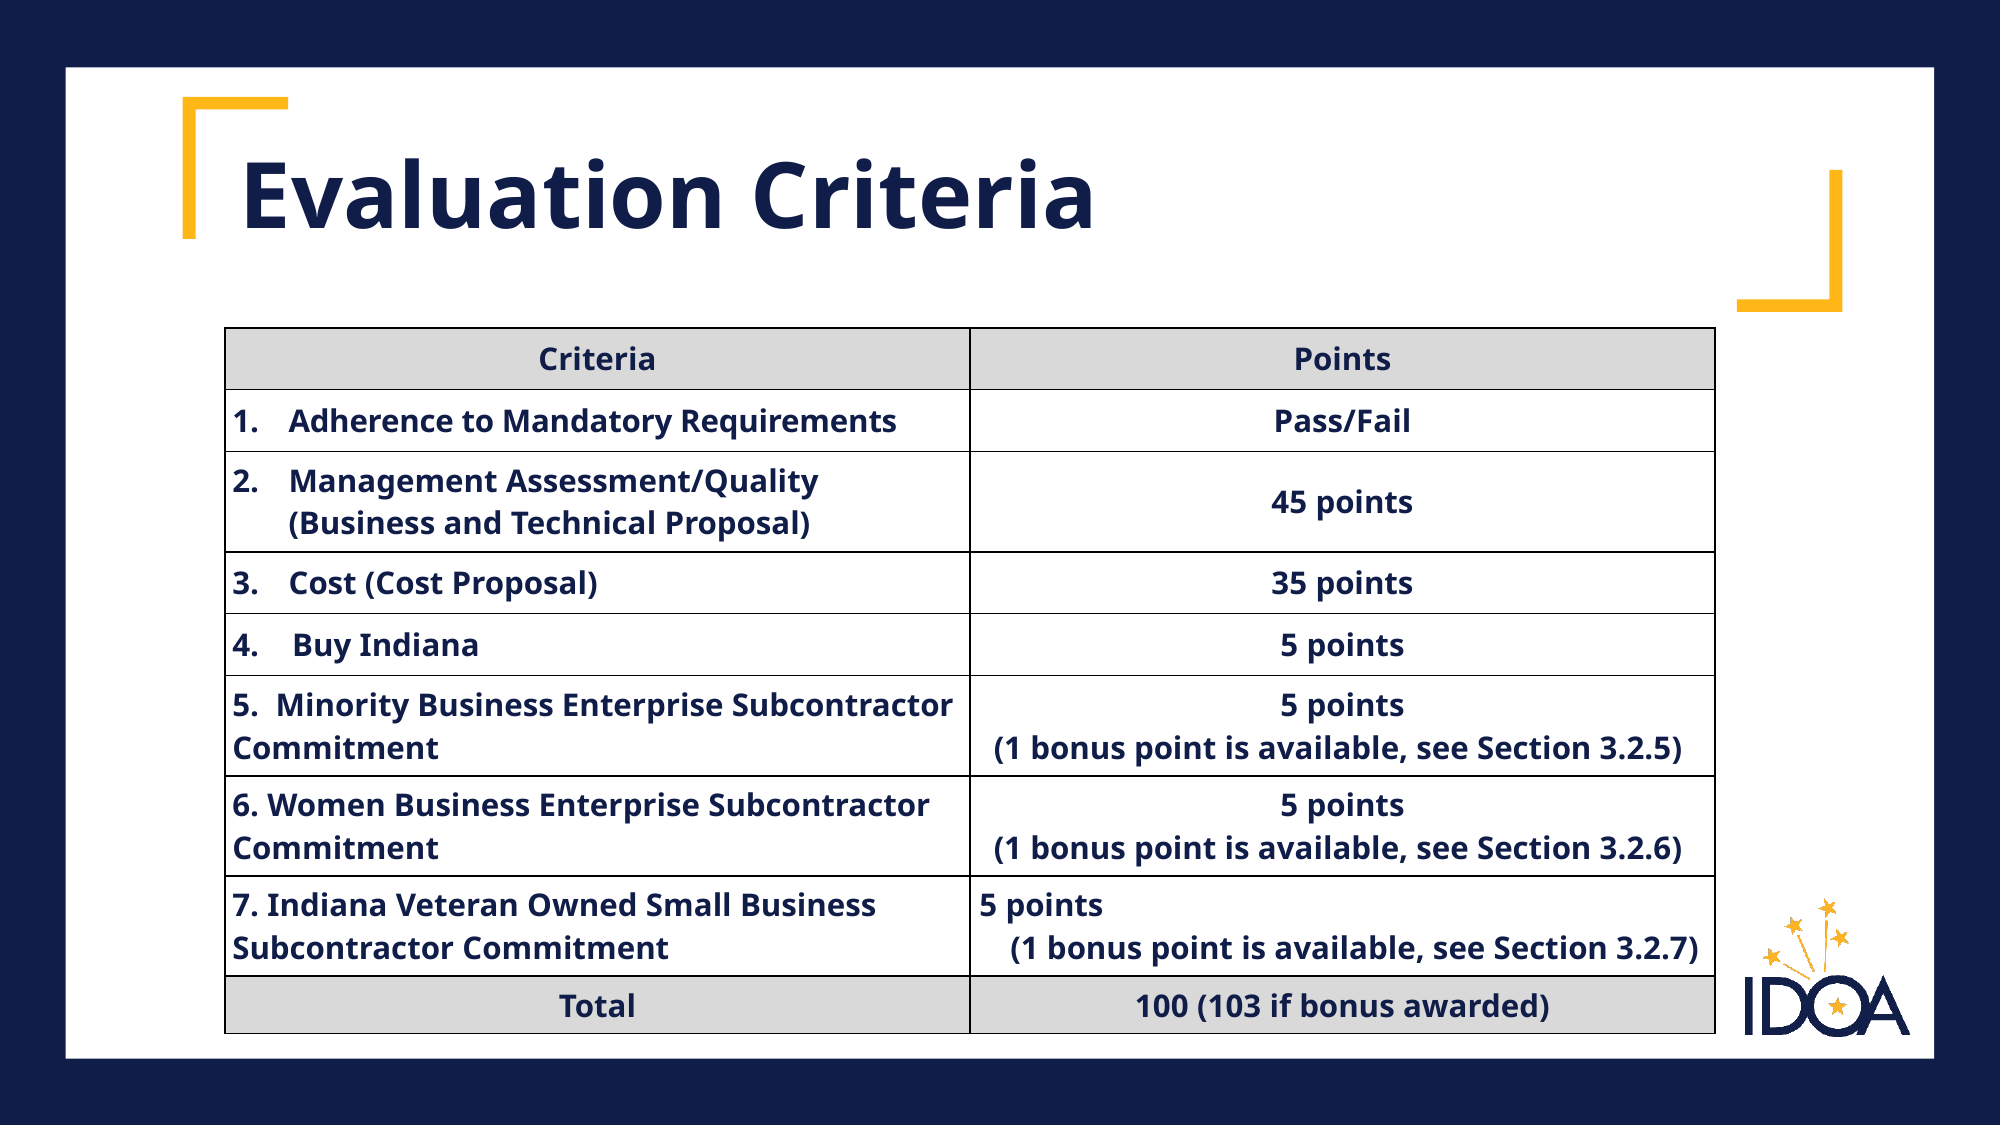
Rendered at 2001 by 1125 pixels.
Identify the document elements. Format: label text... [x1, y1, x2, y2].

table_cell Management Assessment/Quality (Business and Technical Proposal) [226, 452, 969, 551]
table_cell 4. Buy Indiana [226, 614, 969, 675]
table_cell Adherence to Mandatory Requirements [226, 390, 969, 451]
table_cell 5 points (1 bonus point is available, see Section 3.2.5) [971, 676, 1714, 775]
table_cell 6. Women Business Enterprise Subcontractor Commitment [226, 777, 969, 875]
table_cell Total [226, 977, 969, 1033]
table_cell 100 (103 if bonus awarded) [971, 977, 1714, 1033]
table_cell Cost (Cost Proposal) [226, 553, 969, 613]
table_cell 7. Indiana Veteran Owned Small Business Subcontractor Commitment [226, 877, 969, 975]
table_cell 5 points [971, 614, 1714, 675]
title Evaluation Criteria [225, 142, 1800, 279]
table_header Criteria [226, 329, 969, 389]
table_cell 5 points (1 bonus point is available, see Section 3.2.7) [971, 877, 1714, 975]
table_cell 45 points [971, 452, 1714, 551]
table_cell 5 points (1 bonus point is available, see Section 3.2.6) [971, 777, 1714, 875]
table_header Points [971, 329, 1714, 389]
picture [1702, 857, 1959, 1114]
table_cell 35 points [971, 553, 1714, 613]
table_cell Pass/Fail [971, 390, 1714, 451]
table_cell 5. Minority Business Enterprise Subcontractor Commitment [226, 676, 969, 775]
